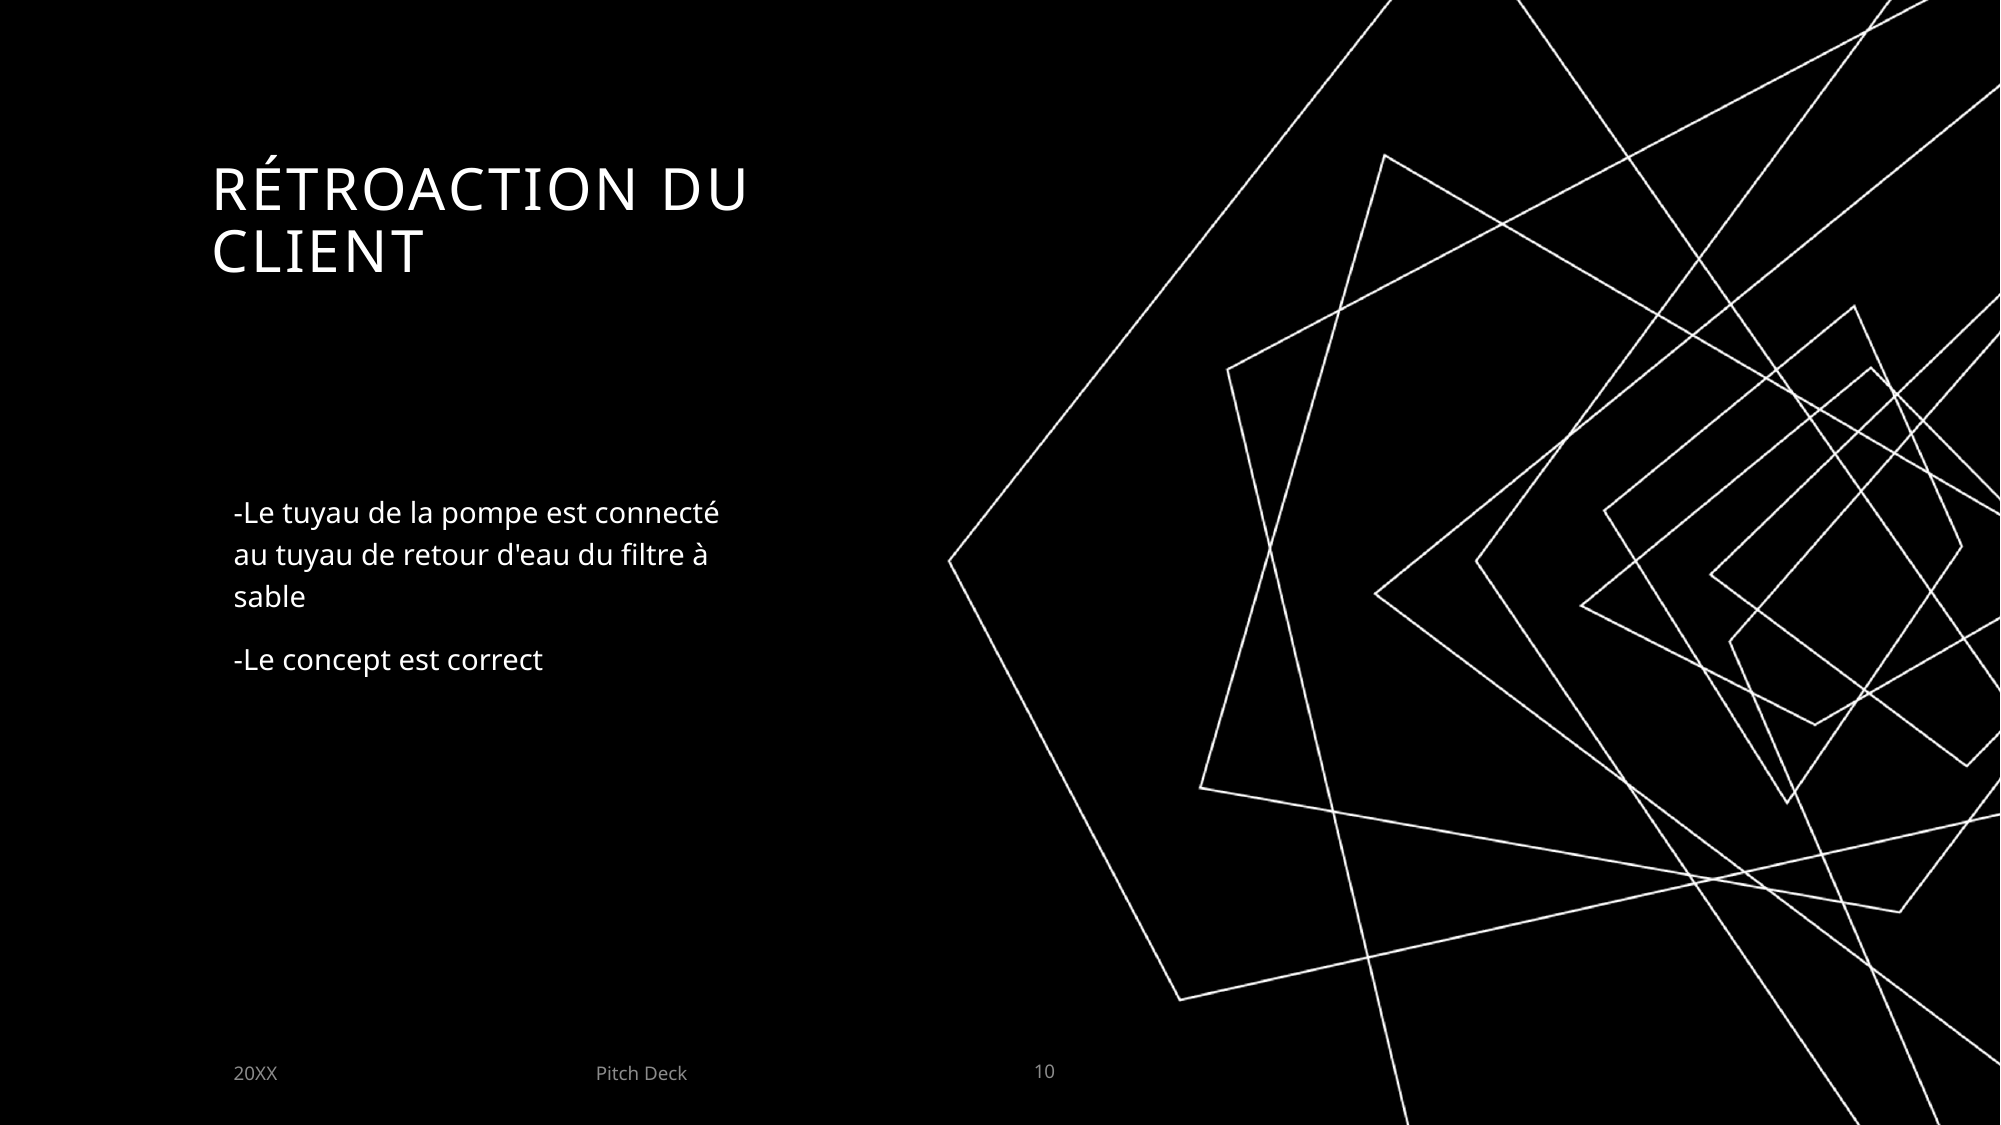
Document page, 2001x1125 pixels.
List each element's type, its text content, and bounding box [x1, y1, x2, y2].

picture [900, 0, 2000, 1125]
title Rétroaction du client [196, 86, 909, 294]
footer Pitch Deck [437, 1042, 846, 1103]
slide_number 10 [908, 1042, 1071, 1103]
slide_number 20XX [218, 1042, 381, 1103]
list -Le tuyau de la pompe est connecté au tuyau de retour d'eau du filtre à sable -Le concept est correct [218, 479, 740, 893]
